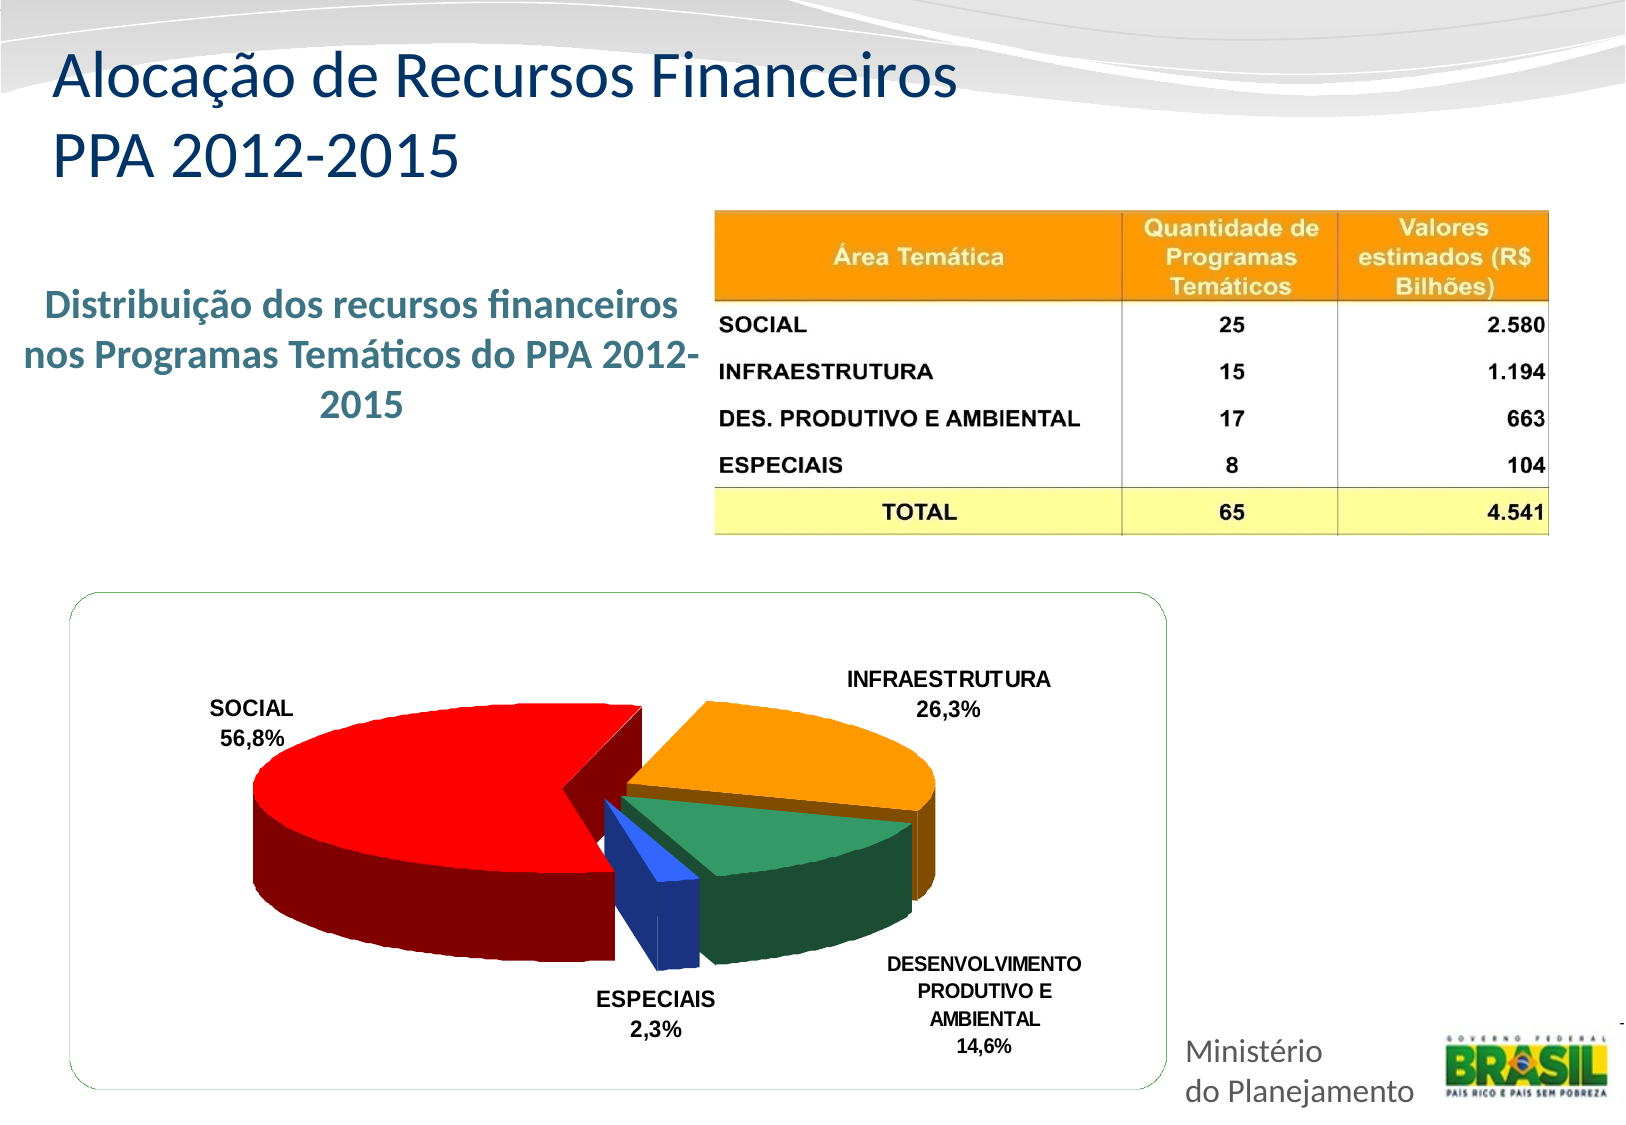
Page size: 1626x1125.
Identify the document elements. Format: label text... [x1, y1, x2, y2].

text_box Distribuição dos recursos financeiros nos Programas Temáticos do PPA 2012-2015 [0, 269, 709, 435]
picture [1437, 1023, 1624, 1110]
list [714, 210, 1550, 536]
picture [63, 585, 1176, 1099]
title Alocação de Recursos Financeiros PPA 2012-2015 [38, 23, 1587, 141]
